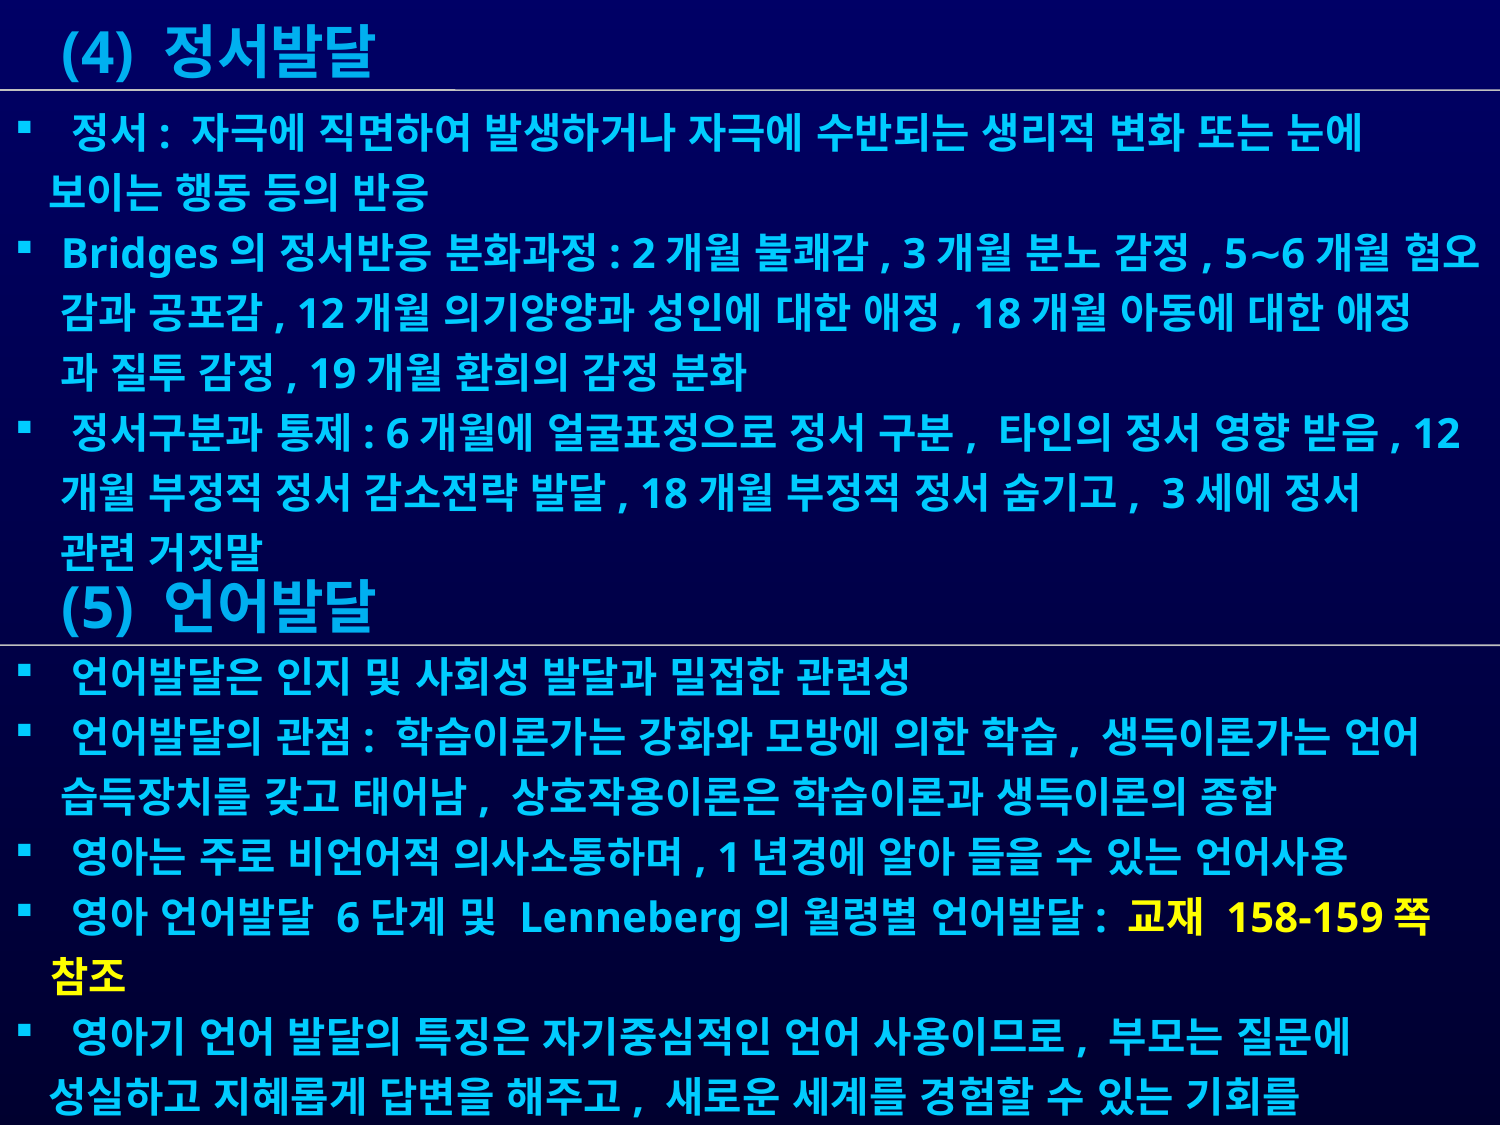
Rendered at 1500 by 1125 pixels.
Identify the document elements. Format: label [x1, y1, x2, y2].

text_box [0, 7, 1500, 1125]
